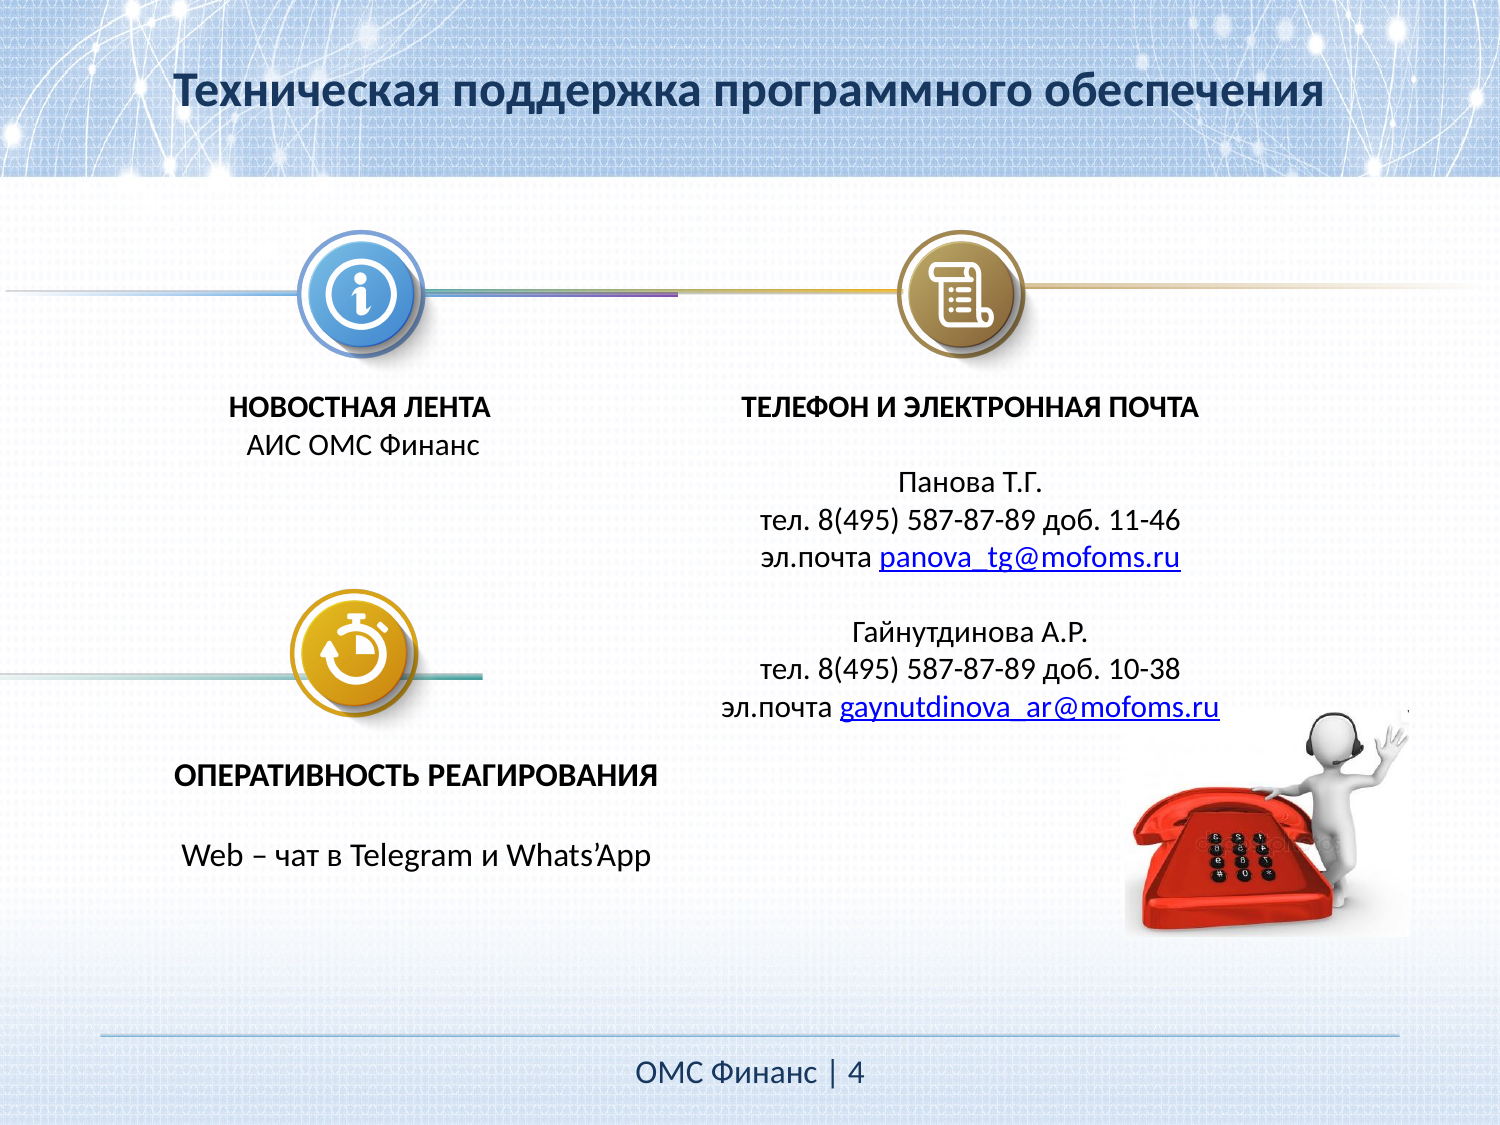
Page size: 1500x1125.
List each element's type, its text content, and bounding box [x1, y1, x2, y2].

text_box ТЕЛЕФОН И ЭЛЕКТРОННАЯ ПОЧТА Панова Т.Г. тел. 8(495) 587-87-89 доб. 11-46 эл.почта panova_tg@mofoms.ru Гайнутдинова А.Р. тел. 8(495) 587-87-89 доб. 10-38 эл.почта gaynutdinova_ar@mofoms.ru [674, 378, 1267, 731]
title Техническая поддержка программного обеспечения [100, 0, 1400, 173]
text_box ОМС Финанс | 4 [525, 1045, 975, 1098]
text_box ОПЕРАТИВНОСТЬ РЕАГИРОВАНИЯ Web – чат в Telegram и Whats’App [158, 746, 675, 881]
picture [0, 0, 1500, 1125]
text_box НОВОСТНАЯ ЛЕНТА АИС ОМС Финанс [158, 378, 569, 469]
